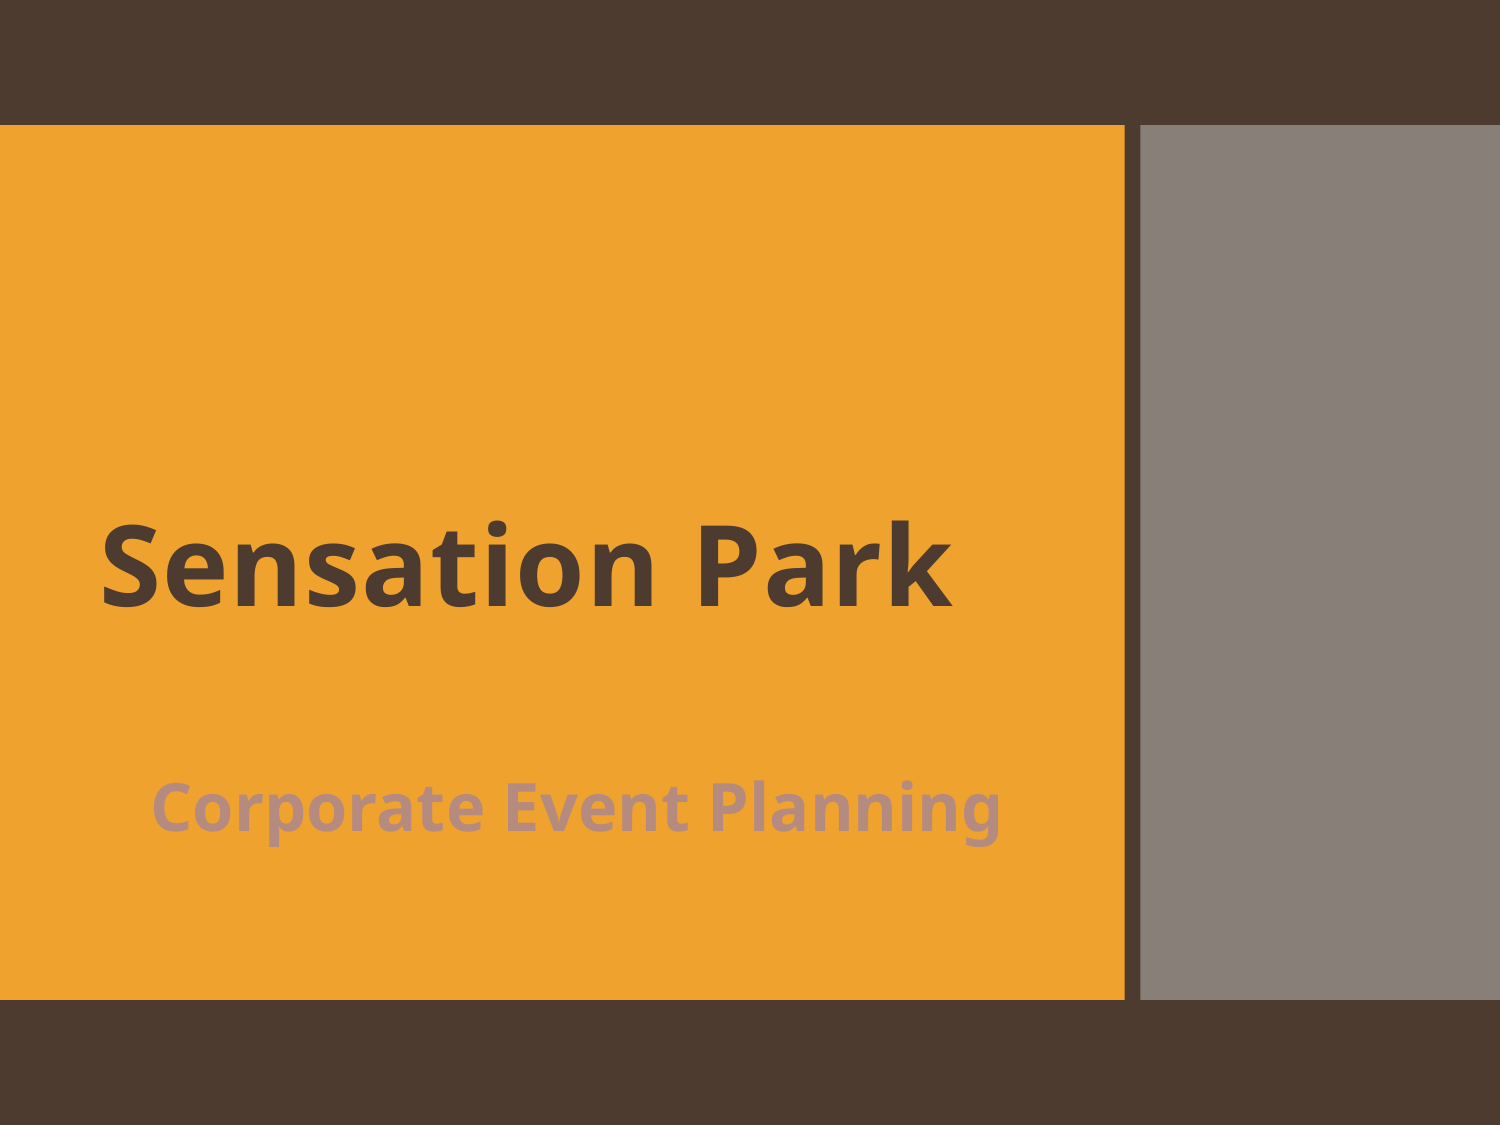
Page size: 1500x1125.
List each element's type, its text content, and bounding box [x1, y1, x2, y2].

subtitle Corporate Event Planning [135, 766, 1036, 917]
text_box Sensation Park [84, 486, 970, 637]
